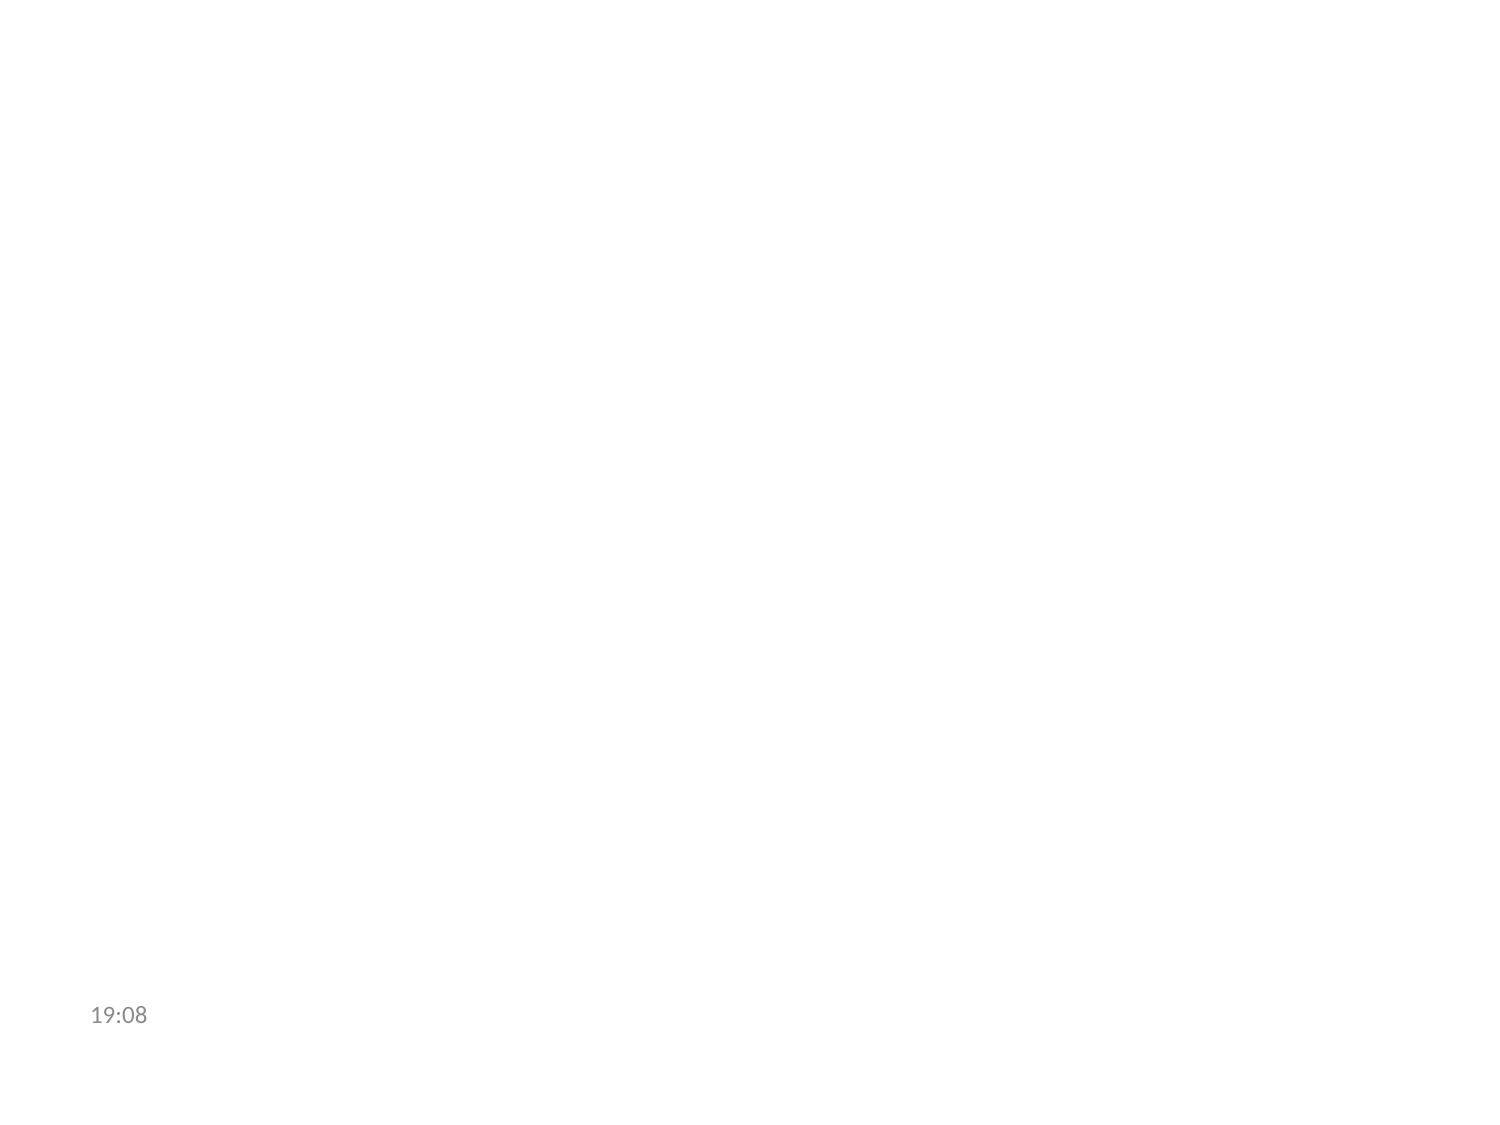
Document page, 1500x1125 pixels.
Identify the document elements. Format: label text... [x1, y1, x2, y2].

text_box 15:35 [75, 983, 425, 1044]
